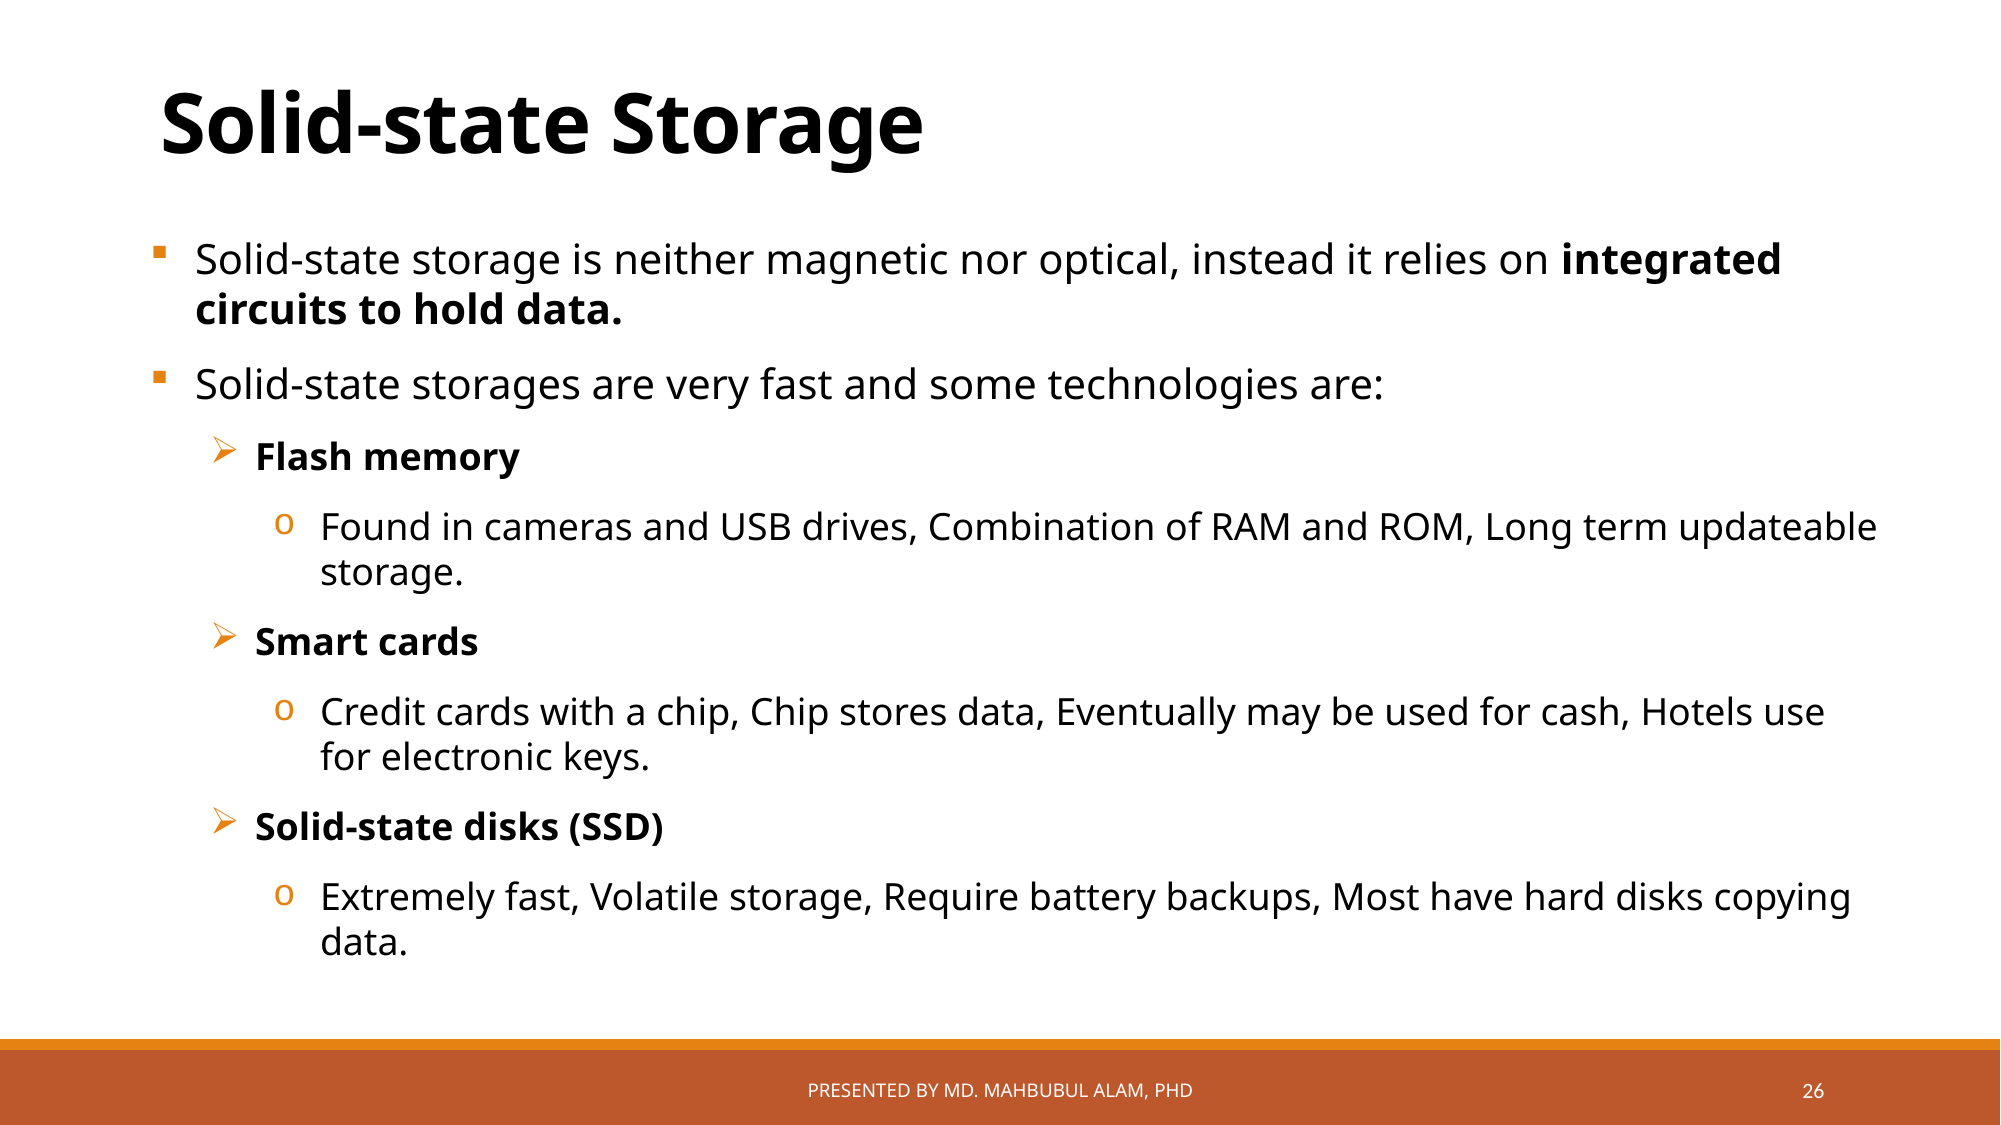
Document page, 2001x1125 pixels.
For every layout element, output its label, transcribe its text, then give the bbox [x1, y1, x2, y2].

list Solid-state storage is neither magnetic nor optical, instead it relies on integrated circuits to hold data. Solid-state storages are very fast and some technologies are: Flash memory Found in cameras and USB drives, Combination of RAM and ROM, Long term updateable storage. Smart cards Credit cards with a chip, Chip stores data, Eventually may be used for cash, Hotels use for electronic keys. Solid-state disks (SSD) Extremely fast, Volatile storage, Require battery backups, Most have hard disks copying data. [150, 224, 1888, 963]
title Solid-state Storage [145, 78, 1826, 179]
footer Presented by Md. Mahbubul Alam, PhD [604, 1059, 1396, 1120]
slide_number 26 [1624, 1059, 1840, 1120]
